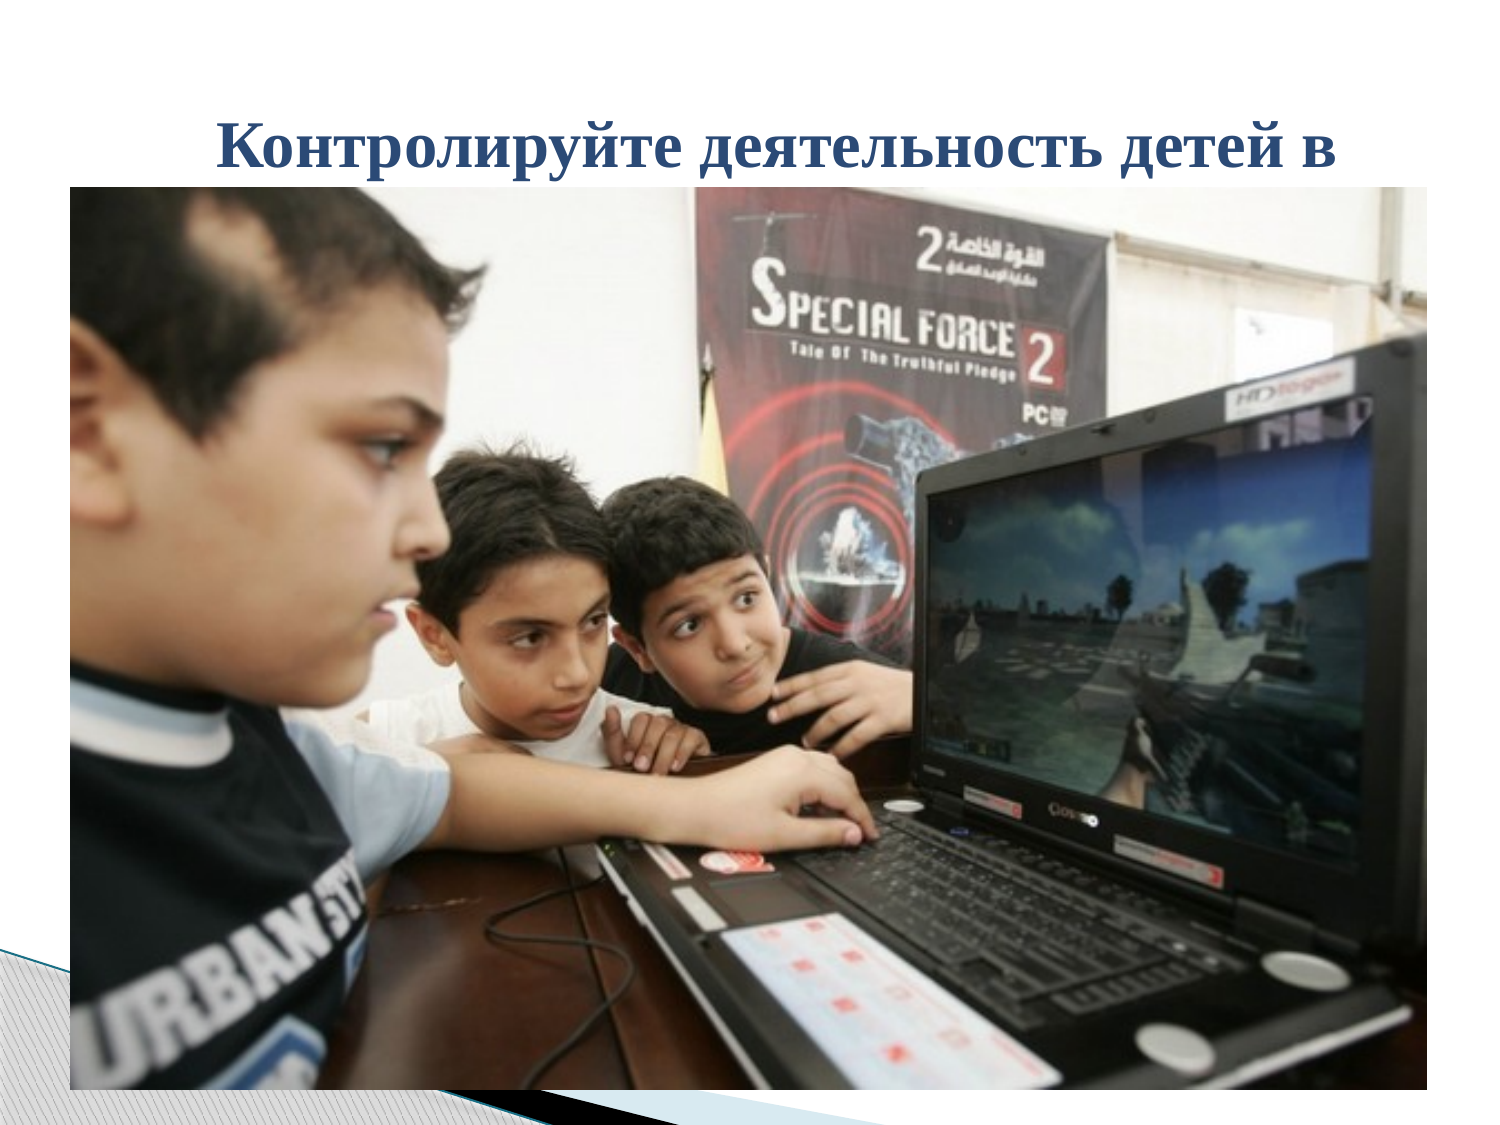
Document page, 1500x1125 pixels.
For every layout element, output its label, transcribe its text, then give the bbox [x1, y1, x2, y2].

list Контролируйте деятельность детей в интернете с помощью современных программ. Они помогут отфильтровать вредное содержимое, выяснить, какие сайты посещает ребенок и что он делает на них. [93, 93, 1444, 837]
picture [70, 187, 1427, 1091]
